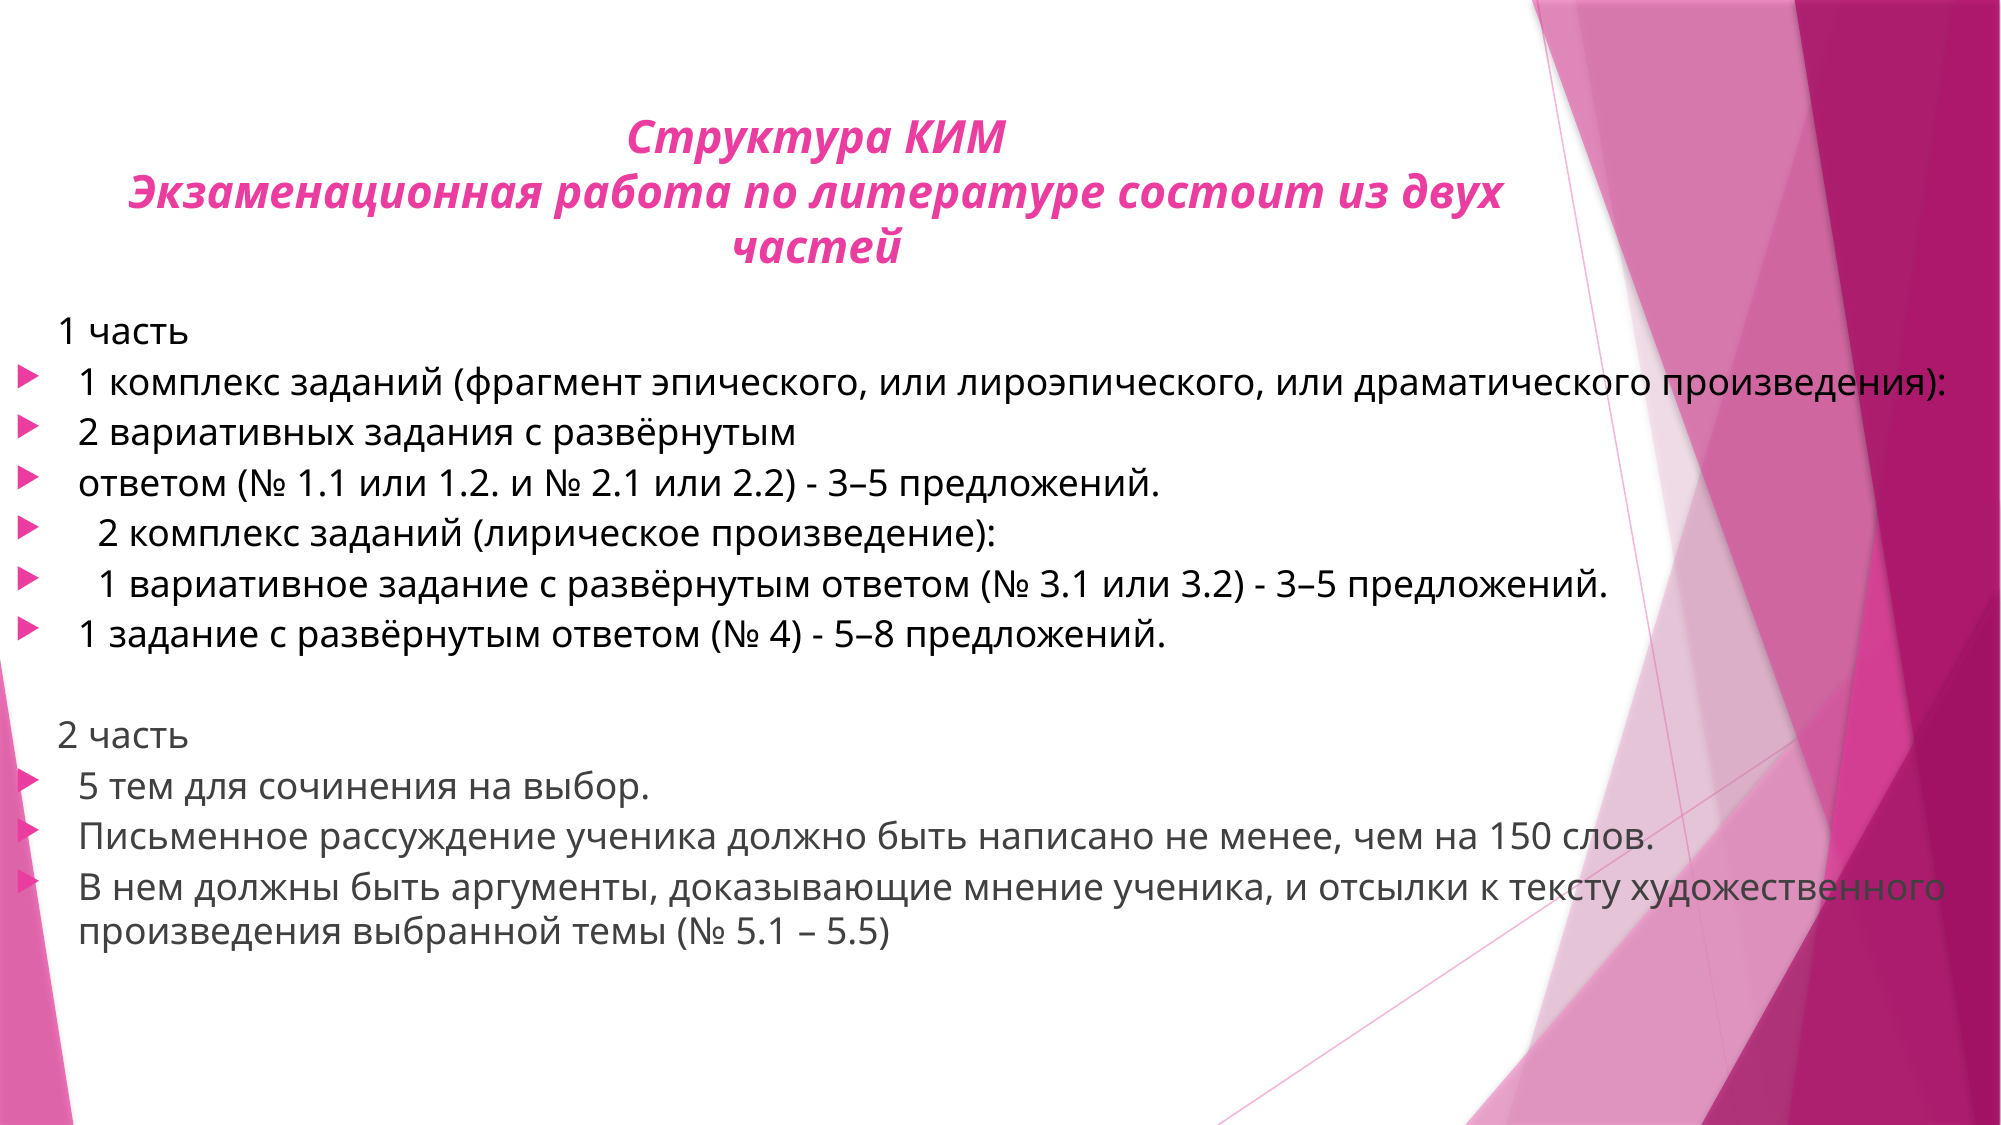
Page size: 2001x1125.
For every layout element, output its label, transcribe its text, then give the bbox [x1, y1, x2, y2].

title Структура КИМ Экзаменационная работа по литературе состоит из двух частей [111, 99, 1522, 299]
list 1 часть 1 комплекс заданий (фрагмент эпического, или лироэпического, или драматического произведения): 2 вариативных задания с развёрнутым ответом (№ 1.1 или 1.2. и № 2.1 или 2.2) - 3–5 предложений. 2 комплекс заданий (лирическое произведение): 1 вариативное задание с развёрнутым ответом (№ 3.1 или 3.2) - 3–5 предложений. 1 задание с развёрнутым ответом (№ 4) - 5–8 предложений. 2 часть 5 тем для сочинения на выбор. Письменное рассуждение ученика должно быть написано не менее, чем на 150 слов. В нем должны быть аргументы, доказывающие мнение ученика, и отсылки к тексту художественного произведения выбранной темы (№ 5.1 – 5.5) [0, 299, 2000, 1103]
